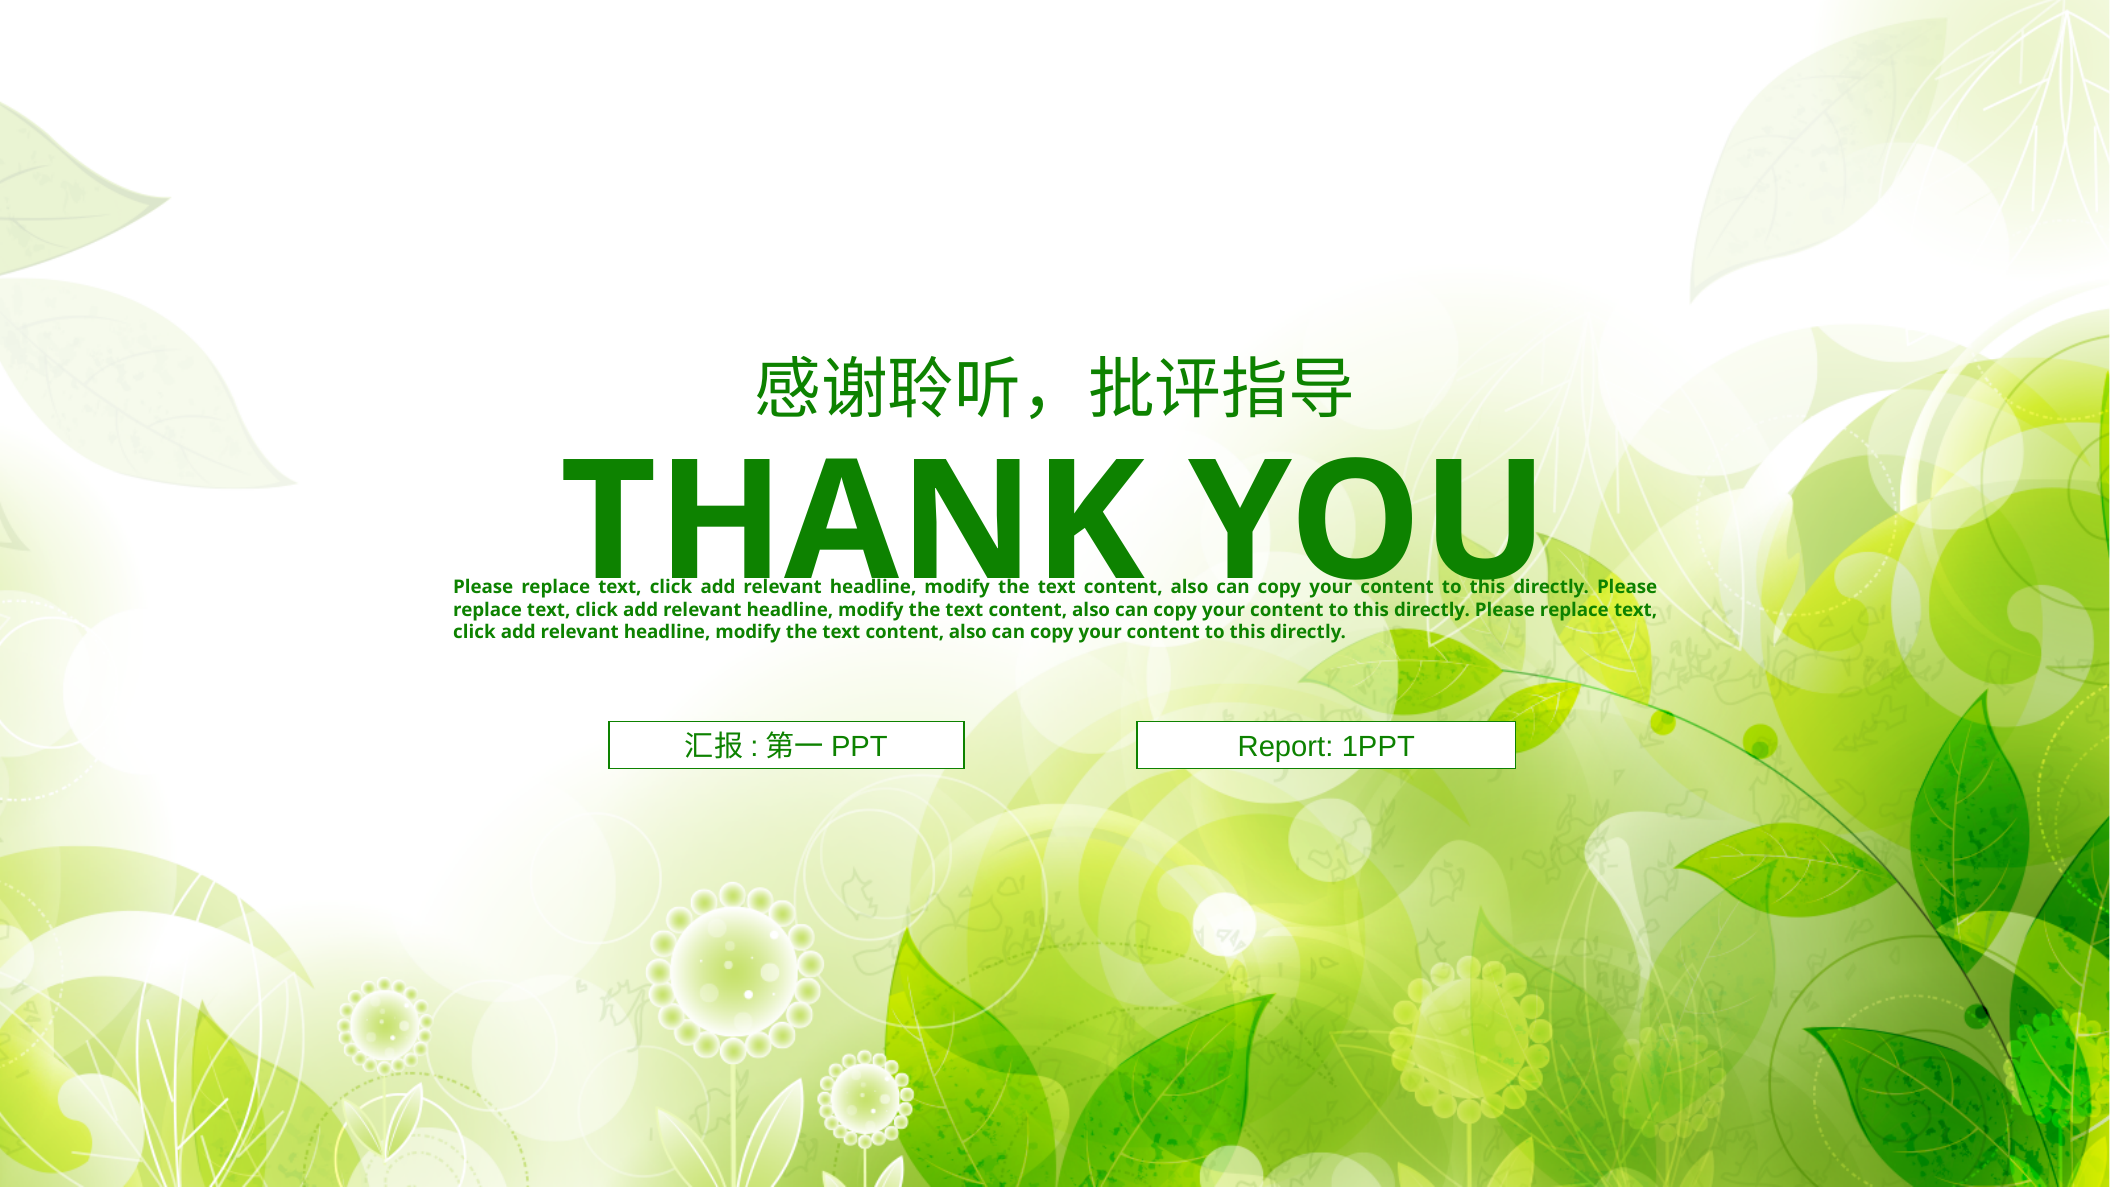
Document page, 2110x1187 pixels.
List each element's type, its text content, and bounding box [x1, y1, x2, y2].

text_box 汇报:第一PPT [608, 721, 964, 769]
text_box THANK YOU [324, 412, 1785, 613]
text_box Report: 1PPT [1137, 721, 1516, 769]
text_box [0, 0, 2110, 1187]
text_box Please replace text, click add relevant headline, modify the text content, also can copy your content to this directly. Please replace text, click add relevant headline, modify the text content, also can copy your content to this directly. Please replace text, click add relevant headline, modify the text content, also can copy your content to this directly. [453, 574, 1657, 643]
text_box 感谢聆听，批评指导 [571, 346, 1538, 427]
